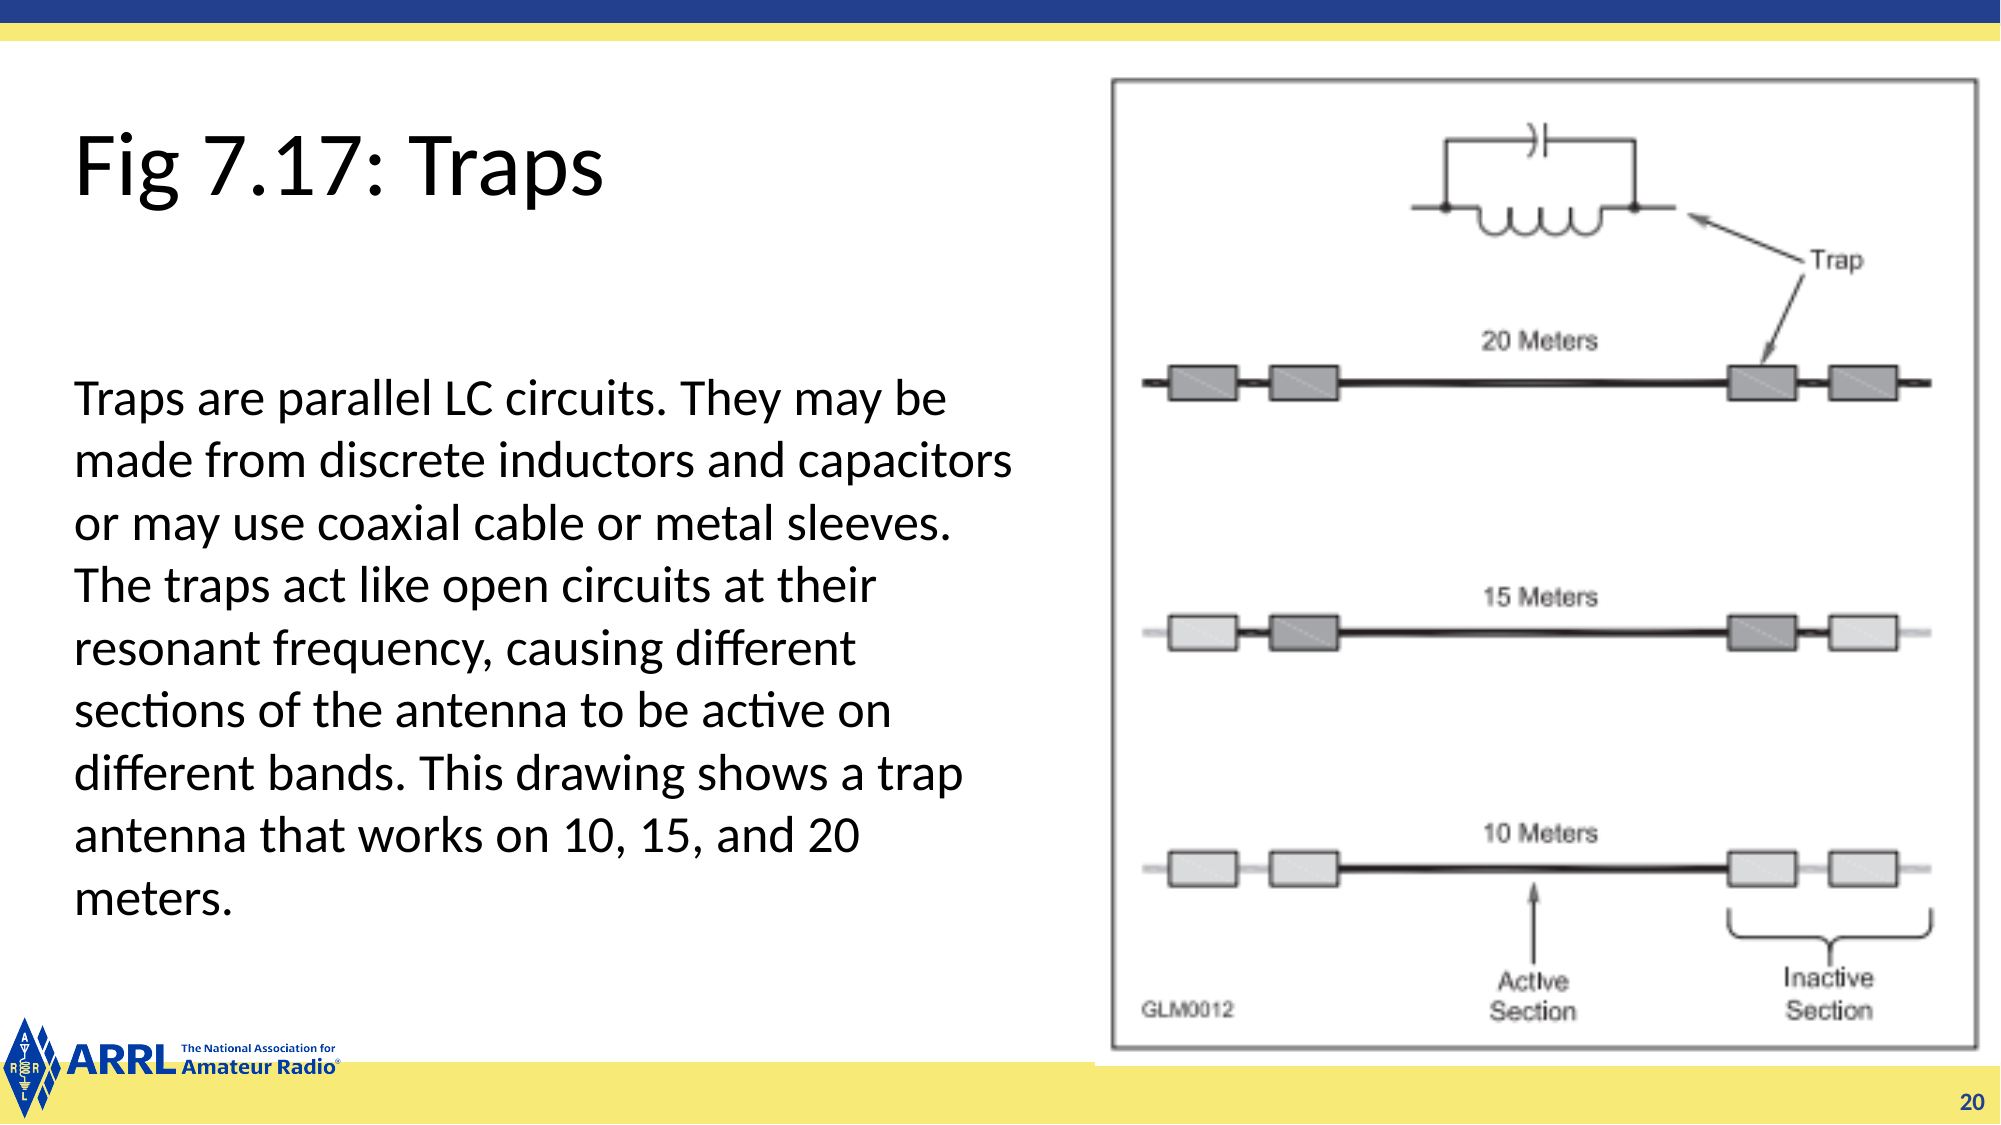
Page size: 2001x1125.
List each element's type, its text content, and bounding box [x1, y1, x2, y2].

picture [1095, 62, 2000, 1066]
picture [1, 1015, 342, 1121]
title Fig 7.17: Traps [59, 93, 946, 238]
text_box Traps are parallel LC circuits. They may be made from discrete inductors and capacitors or may use coaxial cable or metal sleeves. The traps act like open circuits at their resonant frequency, causing different sections of the antenna to be active on different bands. This drawing shows a trap antenna that works on 10, 15, and 20 meters. [59, 355, 1038, 933]
